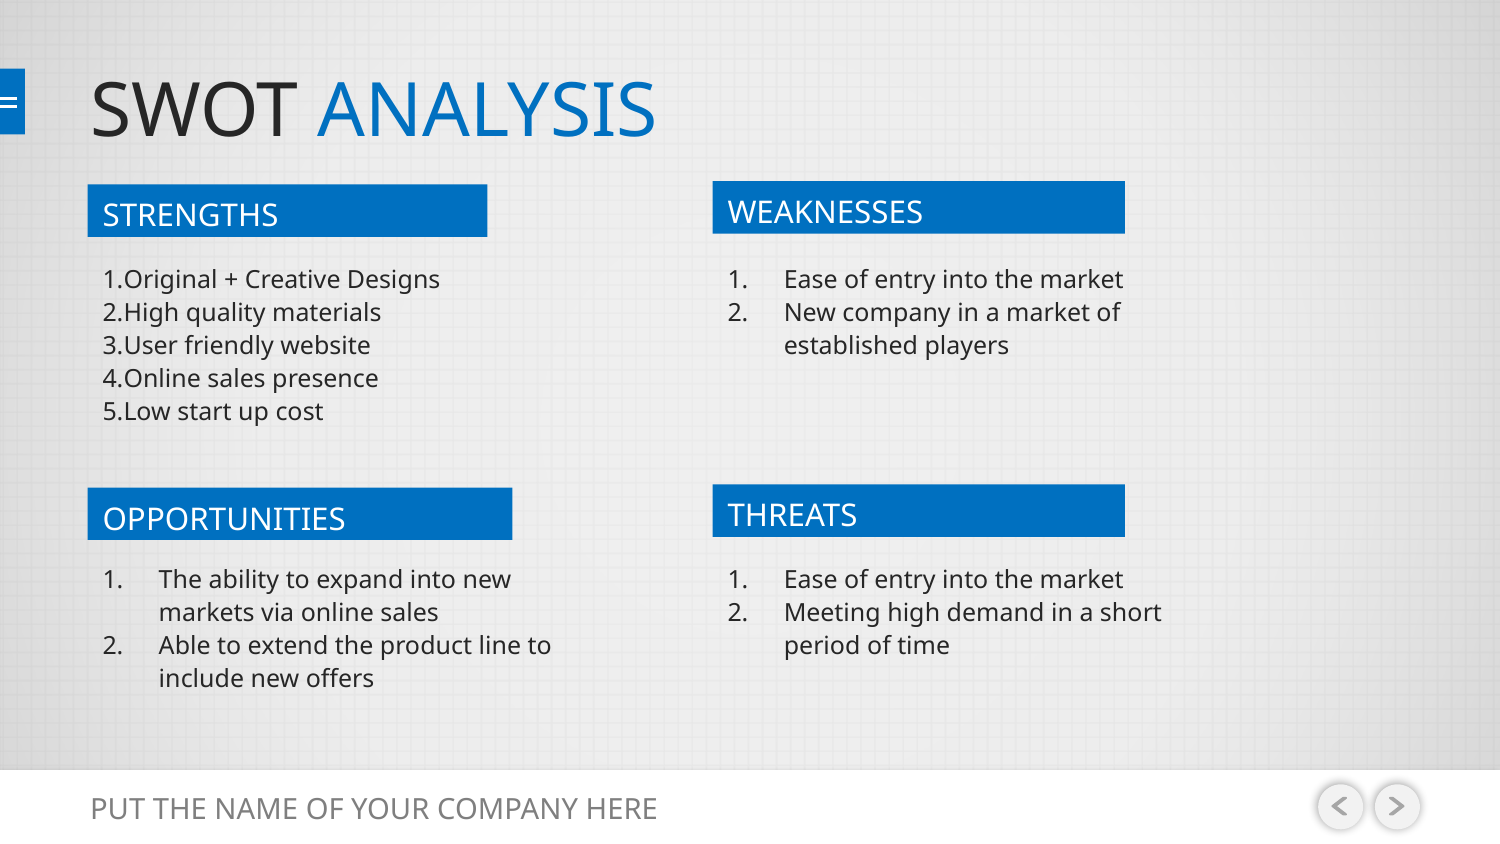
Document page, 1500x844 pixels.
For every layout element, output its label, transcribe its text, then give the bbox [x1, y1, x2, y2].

picture [0, 0, 1500, 770]
list Ease of entry into the market Meeting high demand in a short period of time [712, 553, 1213, 704]
list STRENGTHS [87, 184, 488, 237]
list Ease of entry into the market New company in a market of established players [712, 253, 1213, 404]
title SWOT ANALYSIS [75, 71, 1325, 142]
list The ability to expand into new markets via online sales Able to extend the product line to include new offers [87, 553, 588, 704]
footer PUT THE NAME OF YOUR COMPANY HERE [75, 784, 1163, 833]
list OPPORTUNITIES [87, 487, 513, 540]
list WEAKNESSES [712, 181, 1125, 234]
list THREATS [712, 484, 1125, 537]
list Original + Creative Designs High quality materials User friendly website Online sales presence Low start up cost [87, 253, 588, 460]
